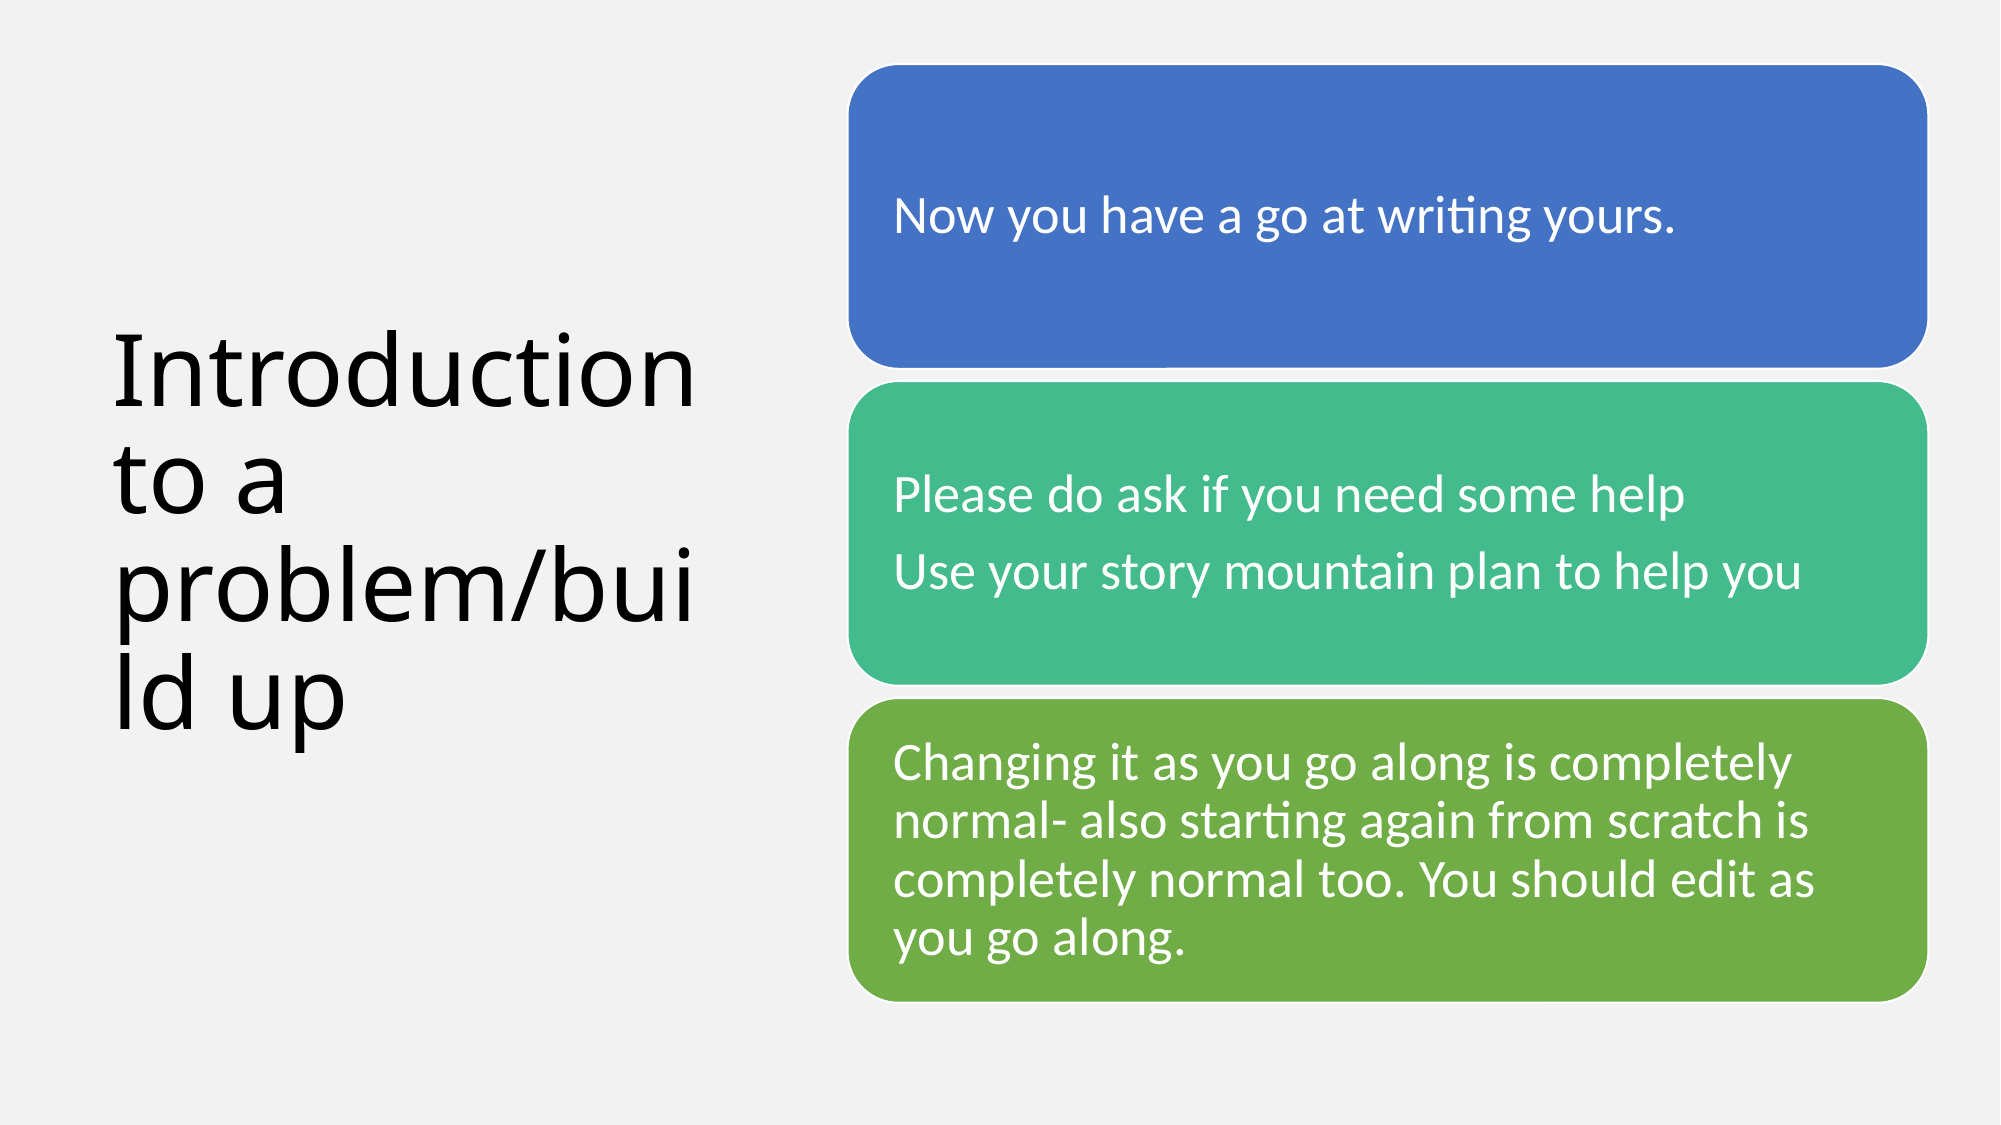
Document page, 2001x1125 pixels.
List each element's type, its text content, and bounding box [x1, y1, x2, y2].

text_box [847, 49, 1929, 1018]
title Introduction to a problem/build up [97, 104, 722, 967]
